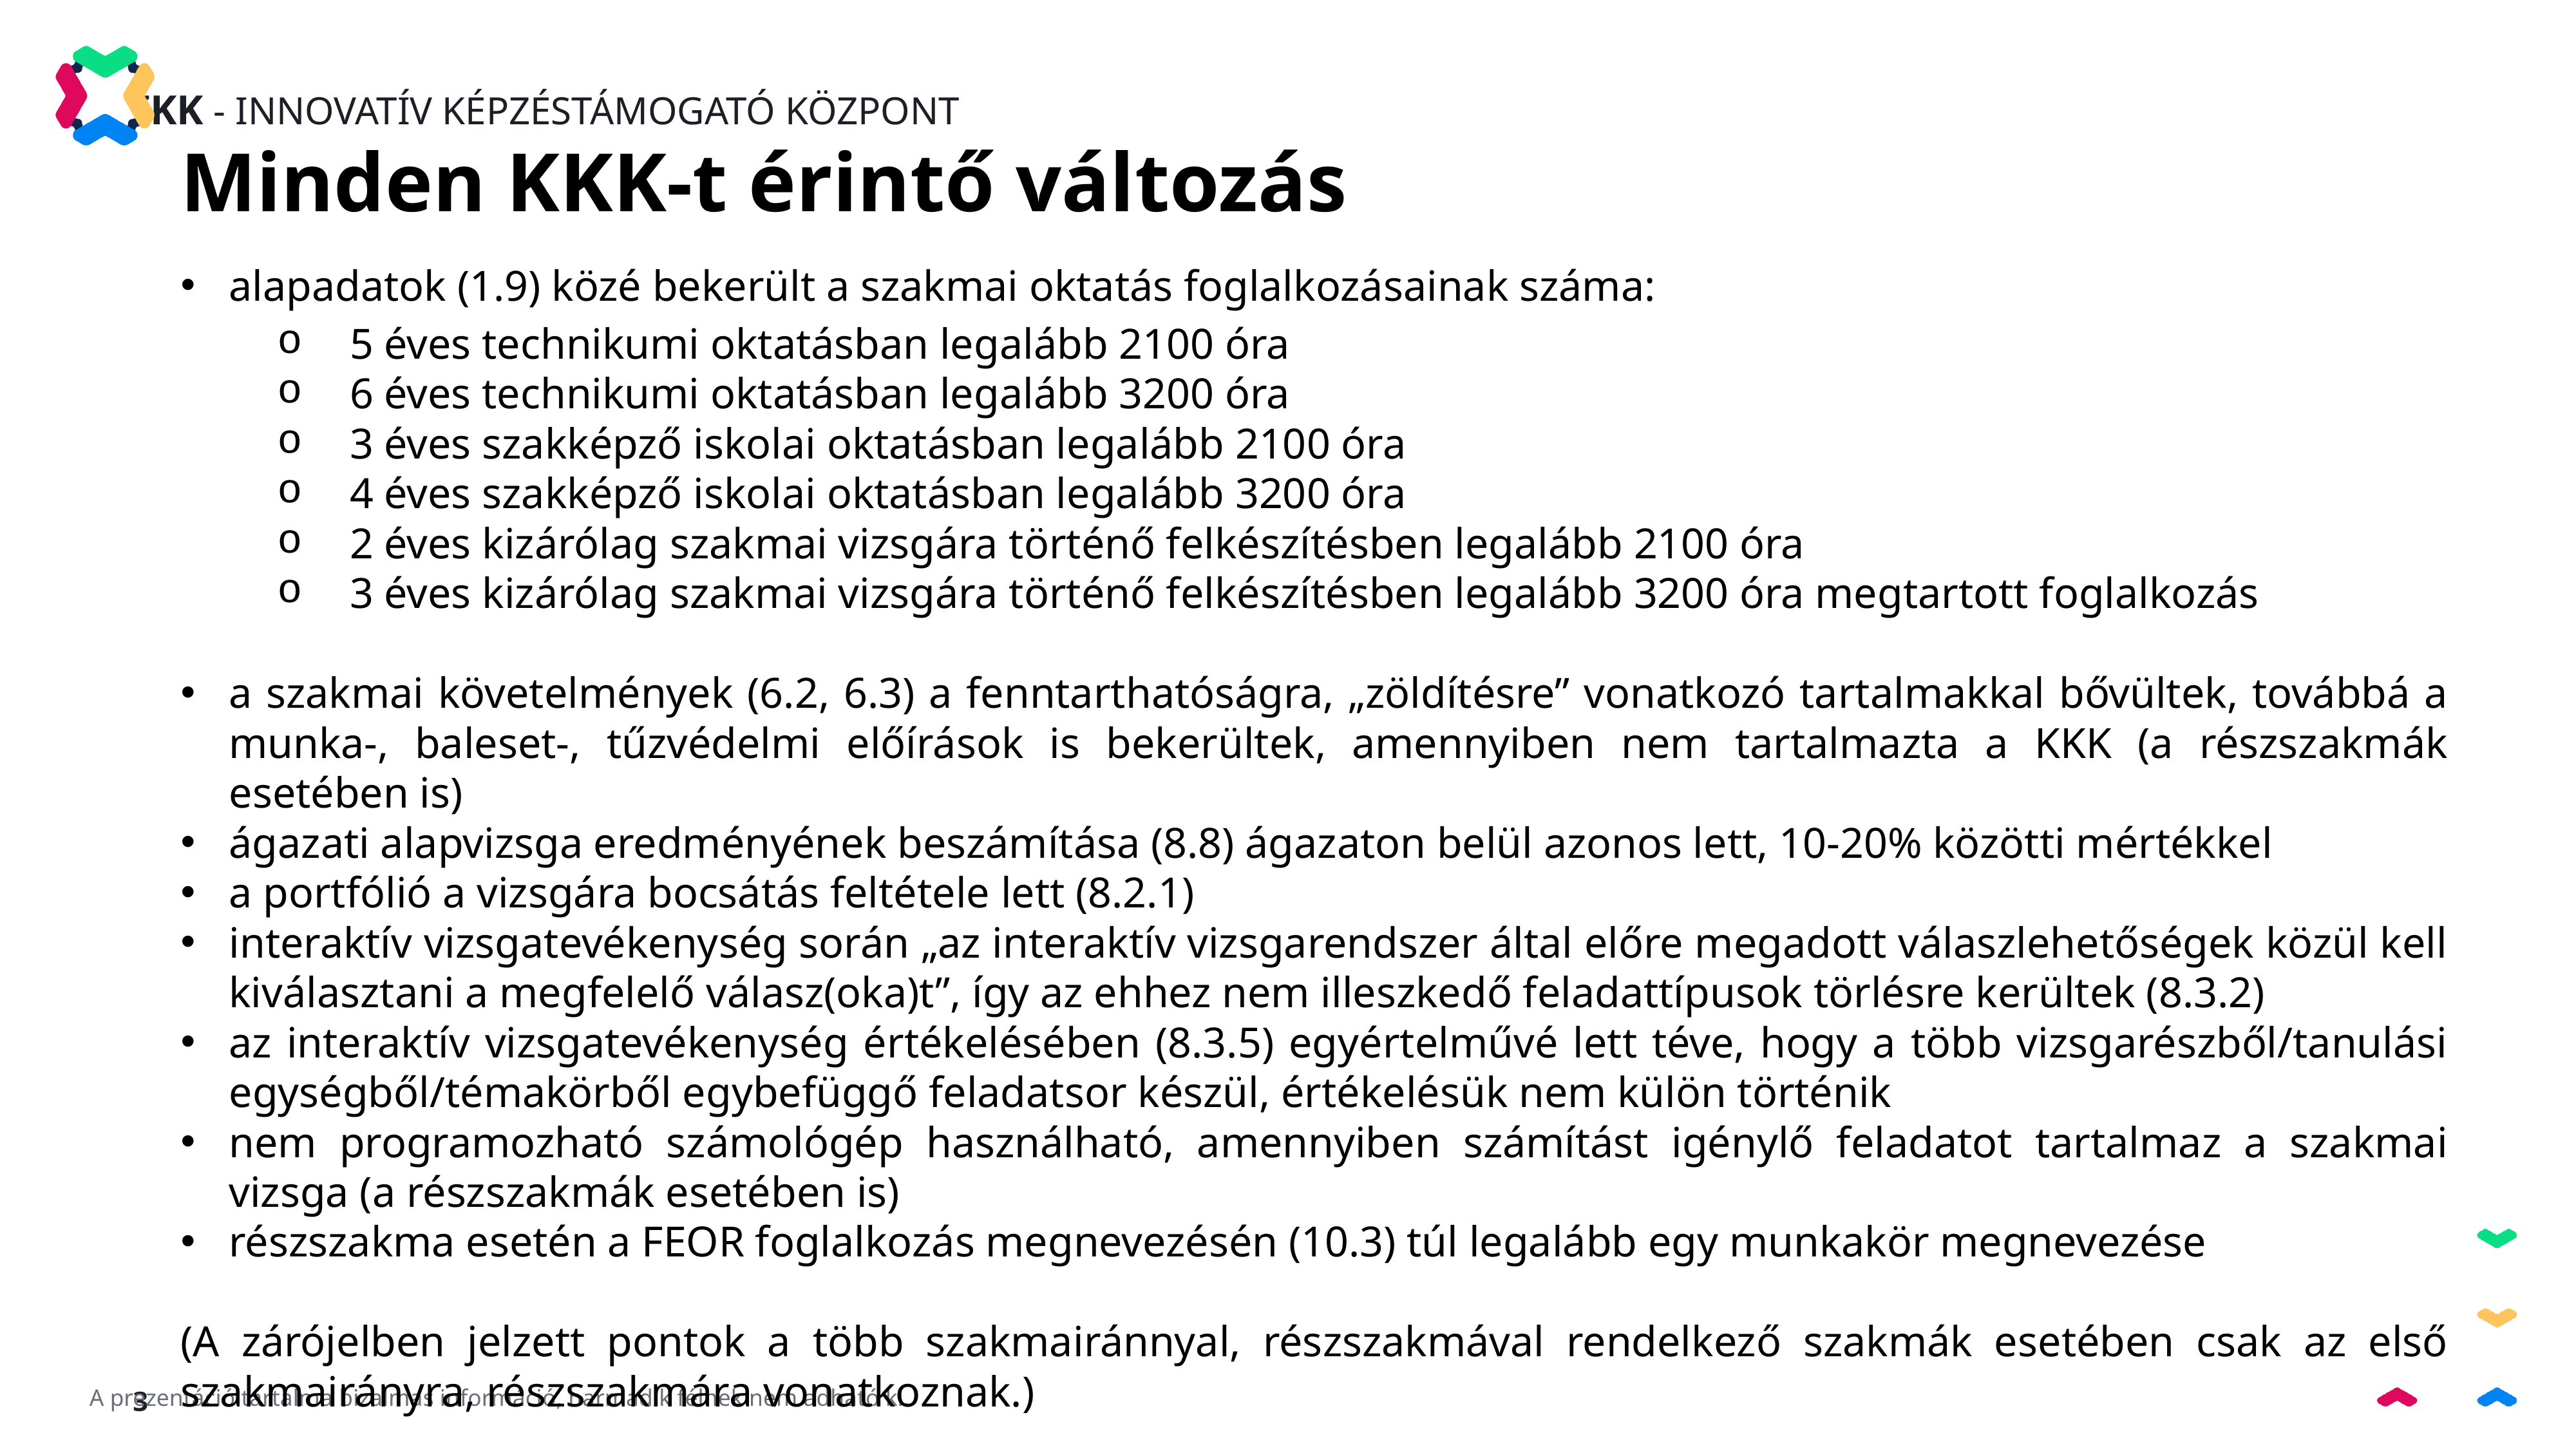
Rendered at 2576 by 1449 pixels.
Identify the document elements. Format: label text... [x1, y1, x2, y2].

picture [55, 46, 155, 146]
picture [2377, 1229, 2517, 1406]
list Minden KKK-t érintő változás [180, 131, 2504, 204]
list alapadatok (1.9) közé bekerült a szakmai oktatás foglalkozásainak száma: 5 éves technikumi oktatásban legalább 2100 óra 6 éves technikumi oktatásban legalább 3200 óra 3 éves szakképző iskolai oktatásban legalább 2100 óra 4 éves szakképző iskolai oktatásban legalább 3200 óra 2 éves kizárólag szakmai vizsgára történő felkészítésben legalább 2100 óra 3 éves kizárólag szakmai vizsgára történő felkészítésben legalább 3200 óra megtartott foglalkozás a szakmai követelmények (6.2, 6.3) a fenntarthatóságra, „zöldítésre” vonatkozó tartalmakkal bővültek, továbbá a munka-, baleset-, tűzvédelmi előírások is bekerültek, amennyiben nem tartalmazta a KKK (a részszakmák esetében is) ágazati alapvizsga eredményének beszámítása (8.8) ágazaton belül azonos lett, 10-20% közötti mértékkel a portfólió a vizsgára bocsátás feltétele lett (8.2.1) interaktív vizsgatevékenység során „az interaktív vizsgarendszer által előre megadott válaszlehetőségek közül kell kiválasztani a megfelelő válasz(oka)t”, így az ehhez nem illeszkedő feladattípusok törlésre kerültek (8.3.2) az interaktív vizsgatevékenység értékelésében (8.3.5) egyértelművé lett téve, hogy a több vizsgarészből/tanulási egységből/témakörből egybefüggő feladatsor készül, értékelésük nem külön történik nem programozható számológép használható, amennyiben számítást igénylő feladatot tartalmaz a szakmai vizsga (a részszakmák esetében is) részszakma esetén a FEOR foglalkozás megnevezésén (10.3) túl legalább egy munkakör megnevezése (A zárójelben jelzett pontok a több szakmairánnyal, részszakmával rendelkező szakmák esetében csak az első szakmairányra, részszakmára vonatkoznak.) [180, 259, 2449, 1359]
